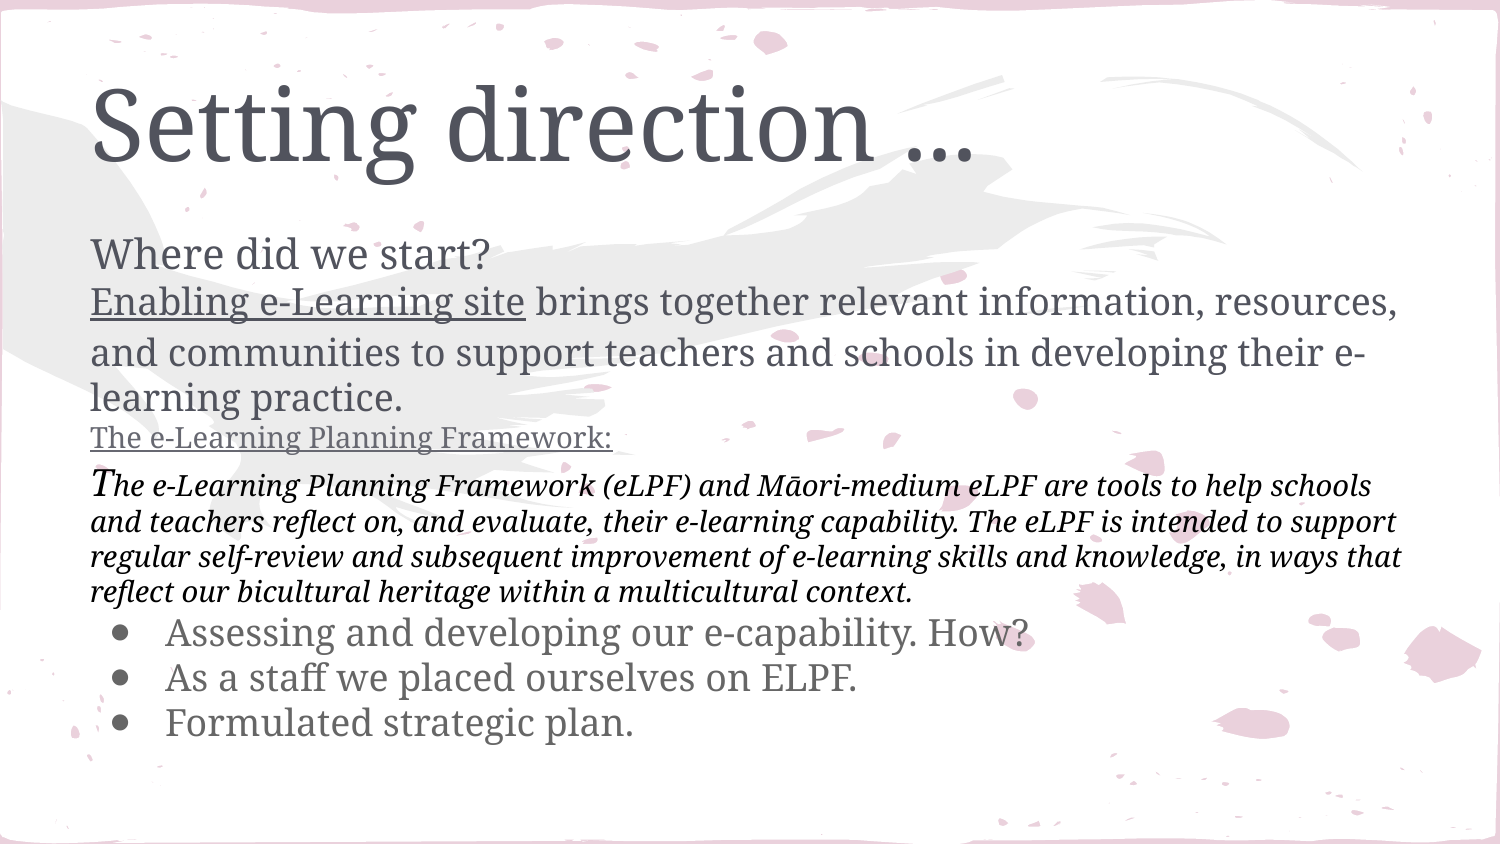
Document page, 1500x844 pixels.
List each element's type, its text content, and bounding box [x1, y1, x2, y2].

title Setting direction ... [75, 25, 1425, 197]
list Where did we start? Enabling e-Learning site brings together relevant information, resources, and communities to support teachers and schools in developing their e-learning practice. The e-Learning Planning Framework: The e-Learning Planning Framework (eLPF) and Māori-medium eLPF are tools to help schools and teachers reflect on, and evaluate, their e-learning capability. The eLPF is intended to support regular self-review and subsequent improvement of e-learning skills and knowledge, in ways that reflect our bicultural heritage within a multicultural context. Assessing and developing our e-capability. How? As a staff we placed ourselves on ELPF. Formulated strategic plan. [75, 212, 1425, 808]
